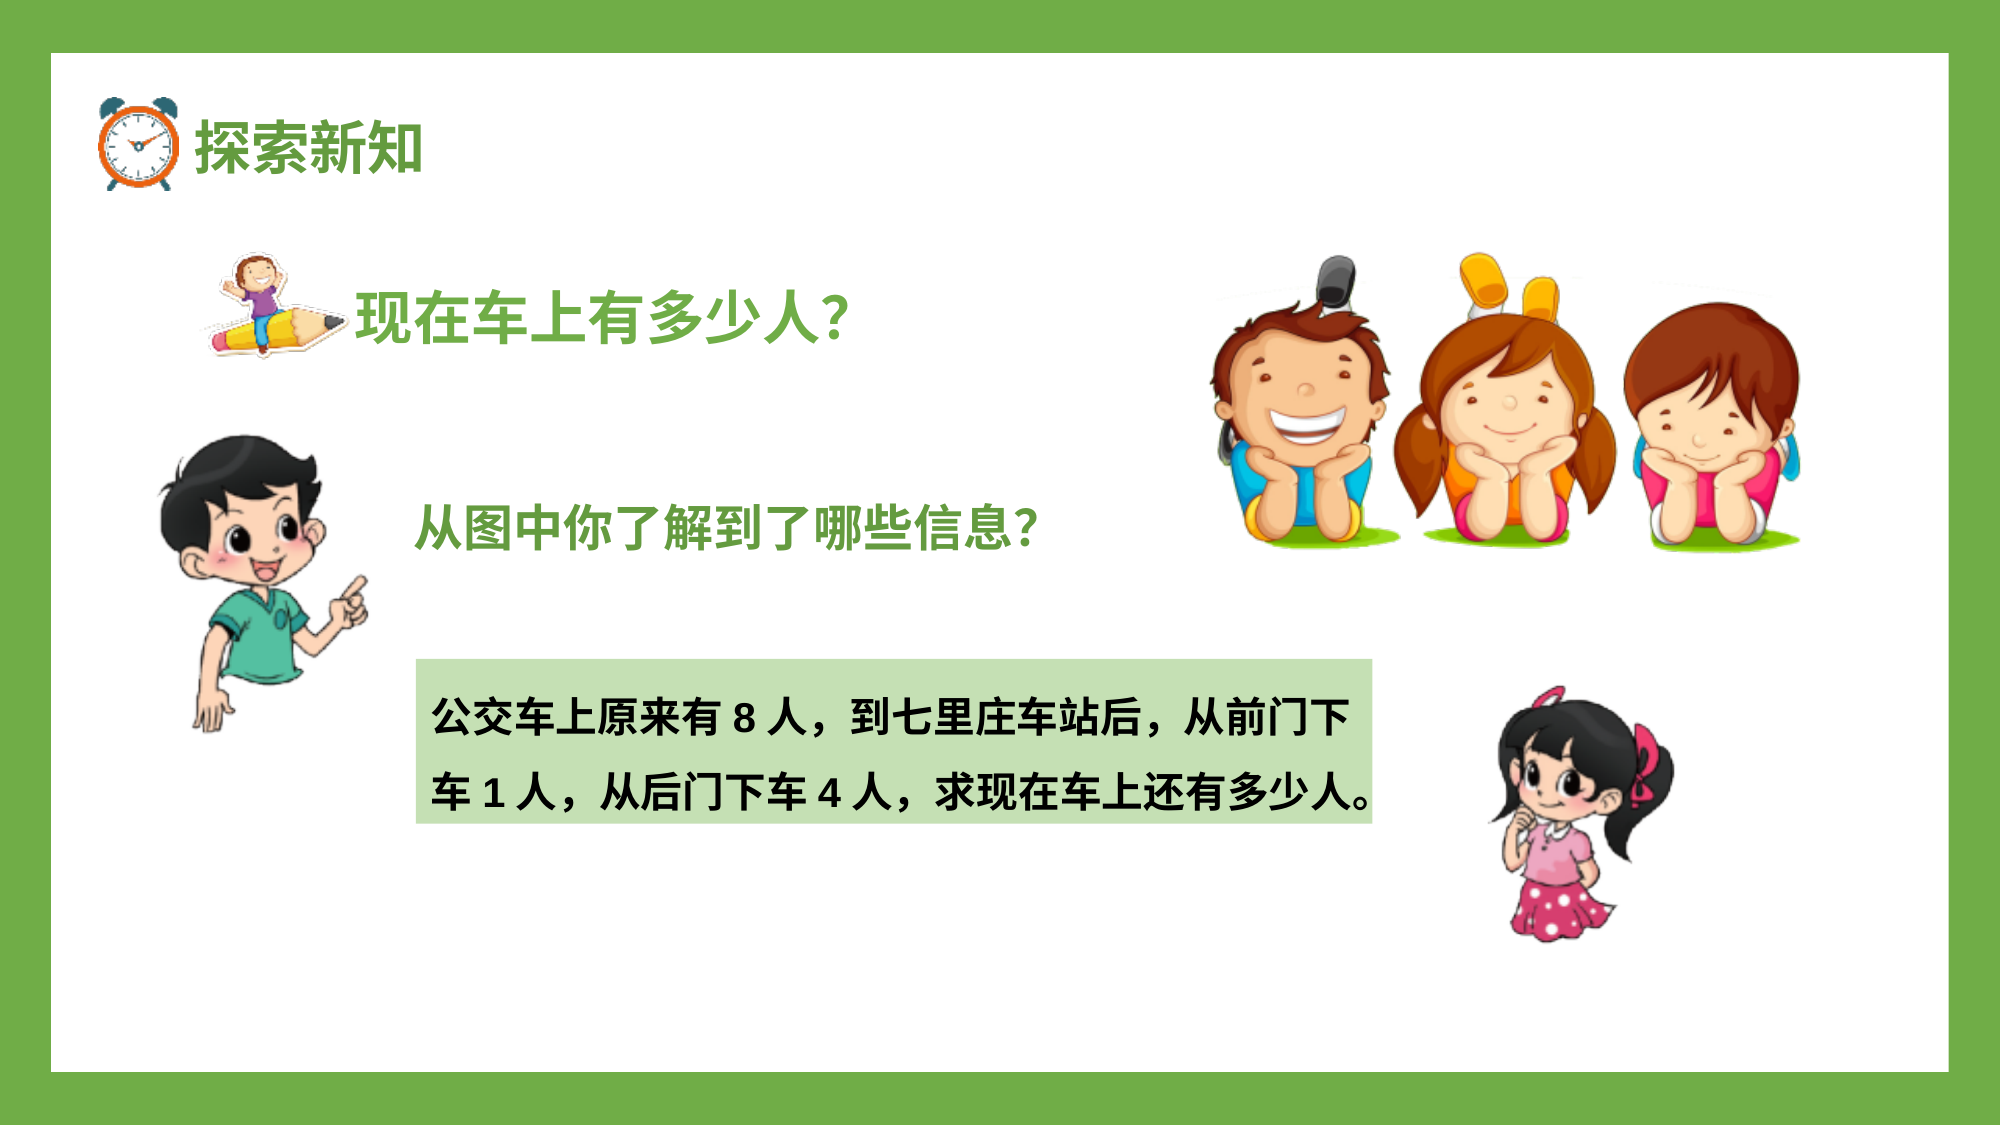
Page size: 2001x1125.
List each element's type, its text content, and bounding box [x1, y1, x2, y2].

picture [1168, 190, 1841, 640]
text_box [149, 428, 1521, 739]
picture [1477, 678, 1679, 949]
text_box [178, 239, 1168, 394]
text_box 公交车上原来有8人，到七里庄车站后，从前门下车1人，从后门下车4人，求现在车上还有多少人。 [415, 739, 1373, 824]
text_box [97, 97, 554, 191]
